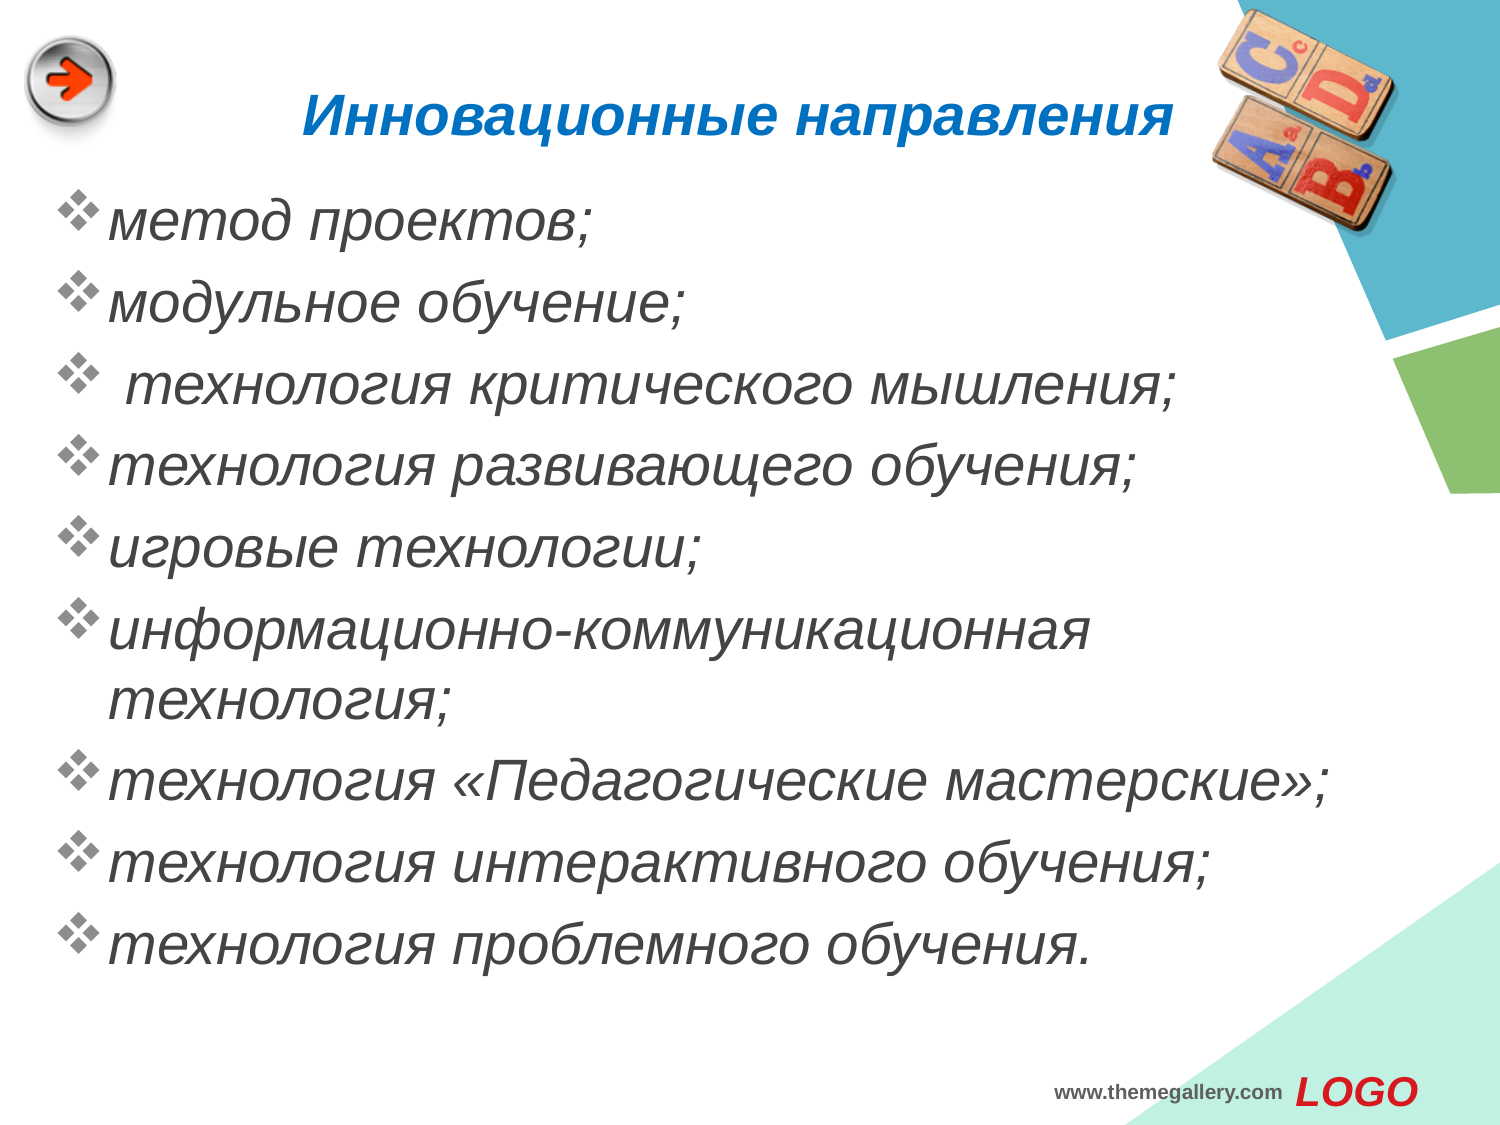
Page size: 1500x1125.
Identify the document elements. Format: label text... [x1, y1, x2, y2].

picture [1212, 8, 1399, 174]
picture [24, 35, 118, 150]
title Инновационные направления [137, 32, 1223, 174]
list метод проектов; модульное обучение; технология критического мышления; технология развивающего обучения; игровые технологии; информационно-коммуникационная технология; технология «Педагогические мастерские»; технология интерактивного обучения; технология проблемного обучения. [37, 174, 1425, 1050]
footer www.themegallery.com [947, 1071, 1298, 1112]
